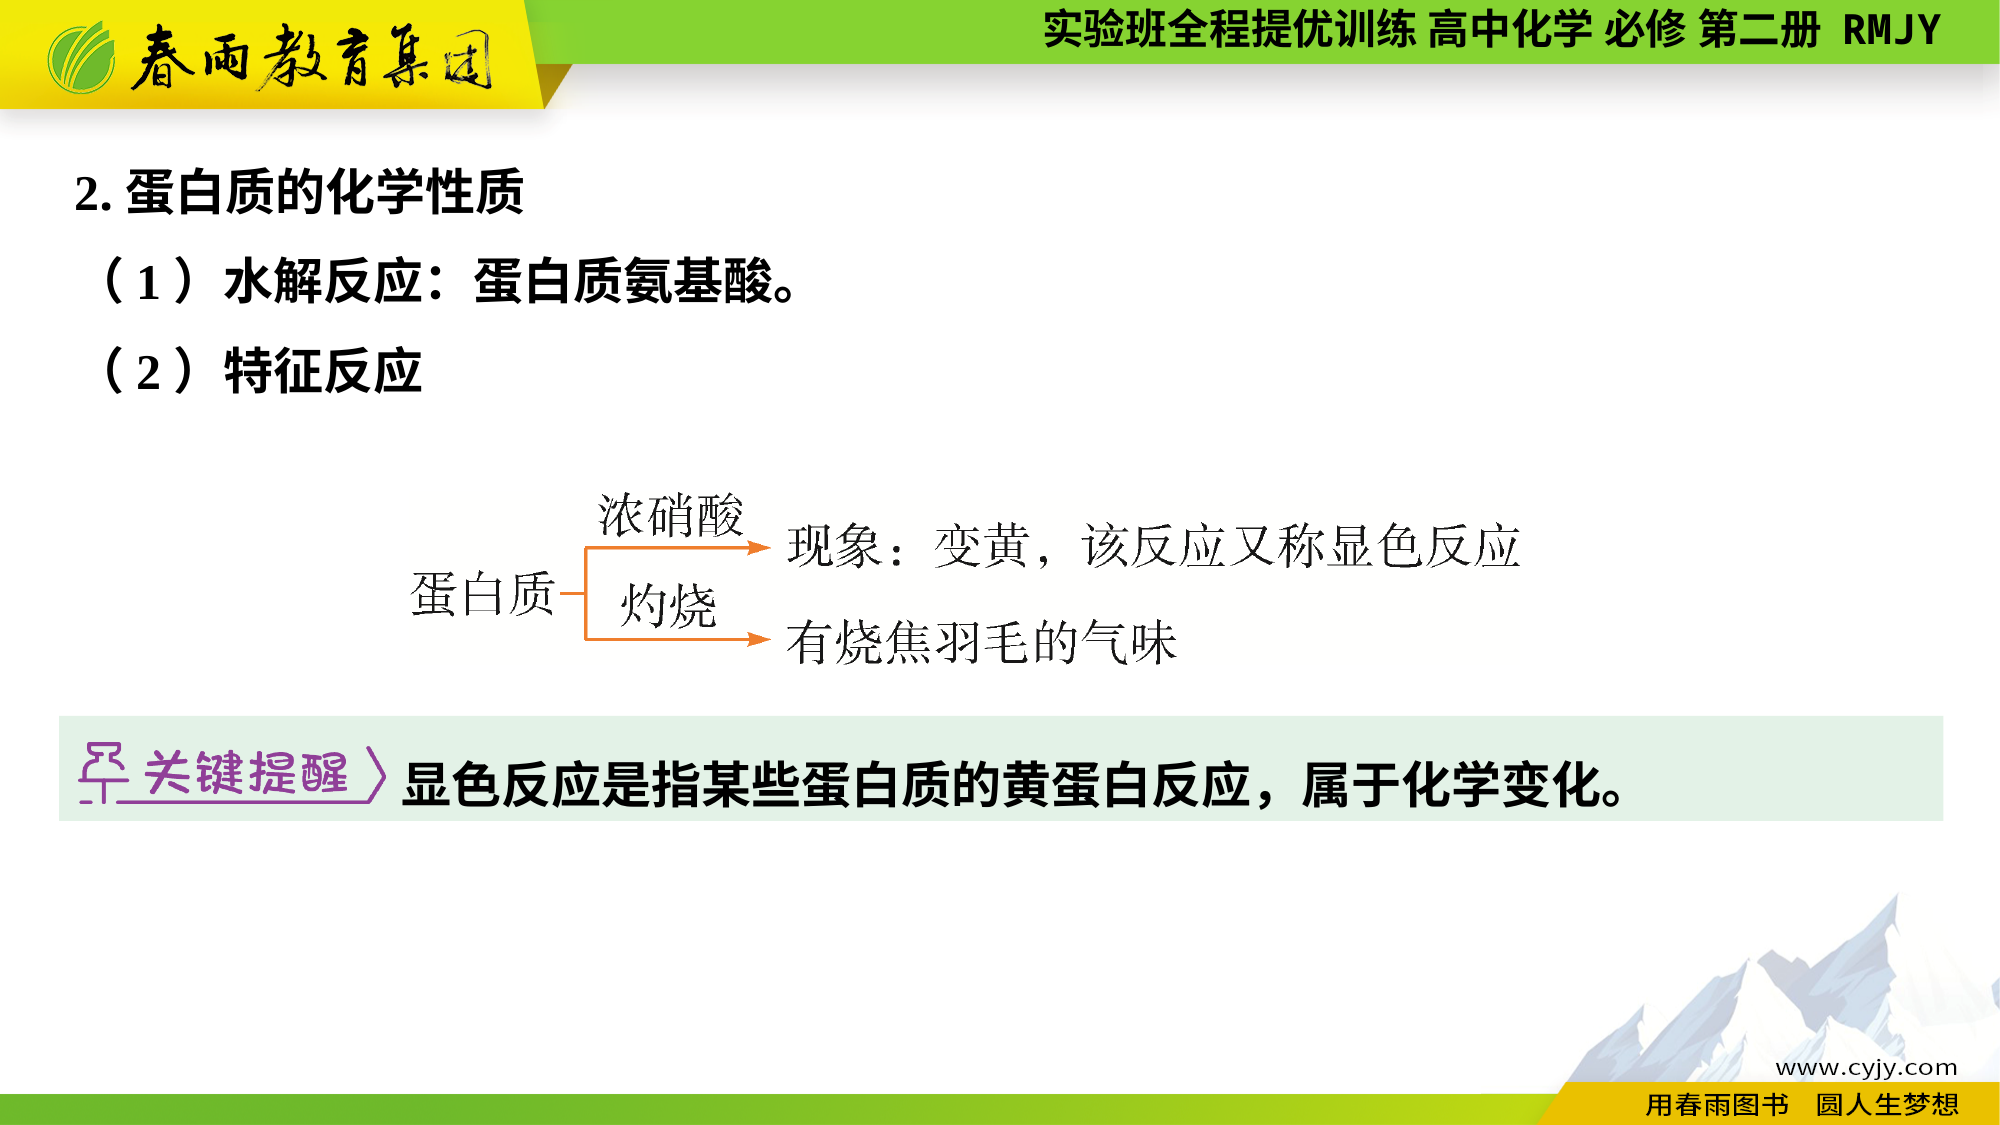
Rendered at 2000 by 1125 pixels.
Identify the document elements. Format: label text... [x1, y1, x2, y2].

text_box 显色反应是指某些蛋白质的黄蛋白反应，属于化学变化。 [59, 715, 1944, 821]
picture [0, 0, 2000, 1125]
